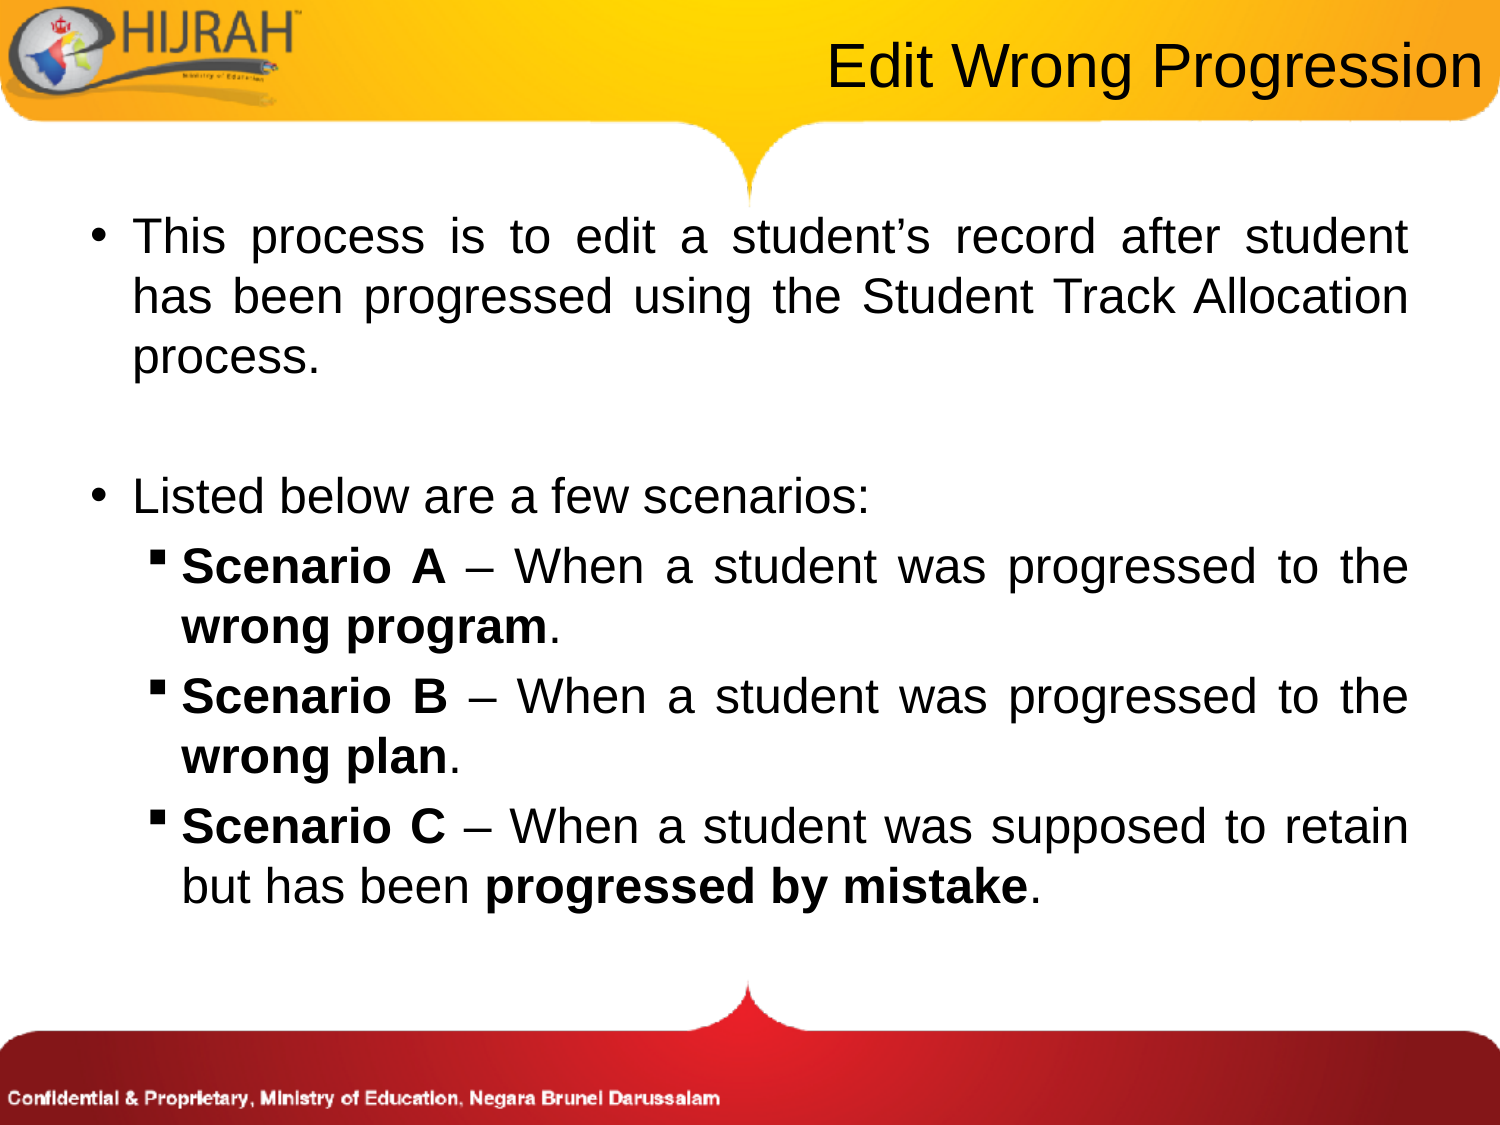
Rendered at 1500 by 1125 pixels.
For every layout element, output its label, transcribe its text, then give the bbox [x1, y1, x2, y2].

list This process is to edit a student’s record after student has been progressed using the Student Track Allocation process. Listed below are a few scenarios: Scenario A – When a student was progressed to the wrong program. Scenario B – When a student was progressed to the wrong plan. Scenario C – When a student was supposed to retain but has been progressed by mistake. [75, 196, 1425, 969]
picture [0, 0, 1500, 1125]
title Edit Wrong Progression [324, 0, 1500, 126]
